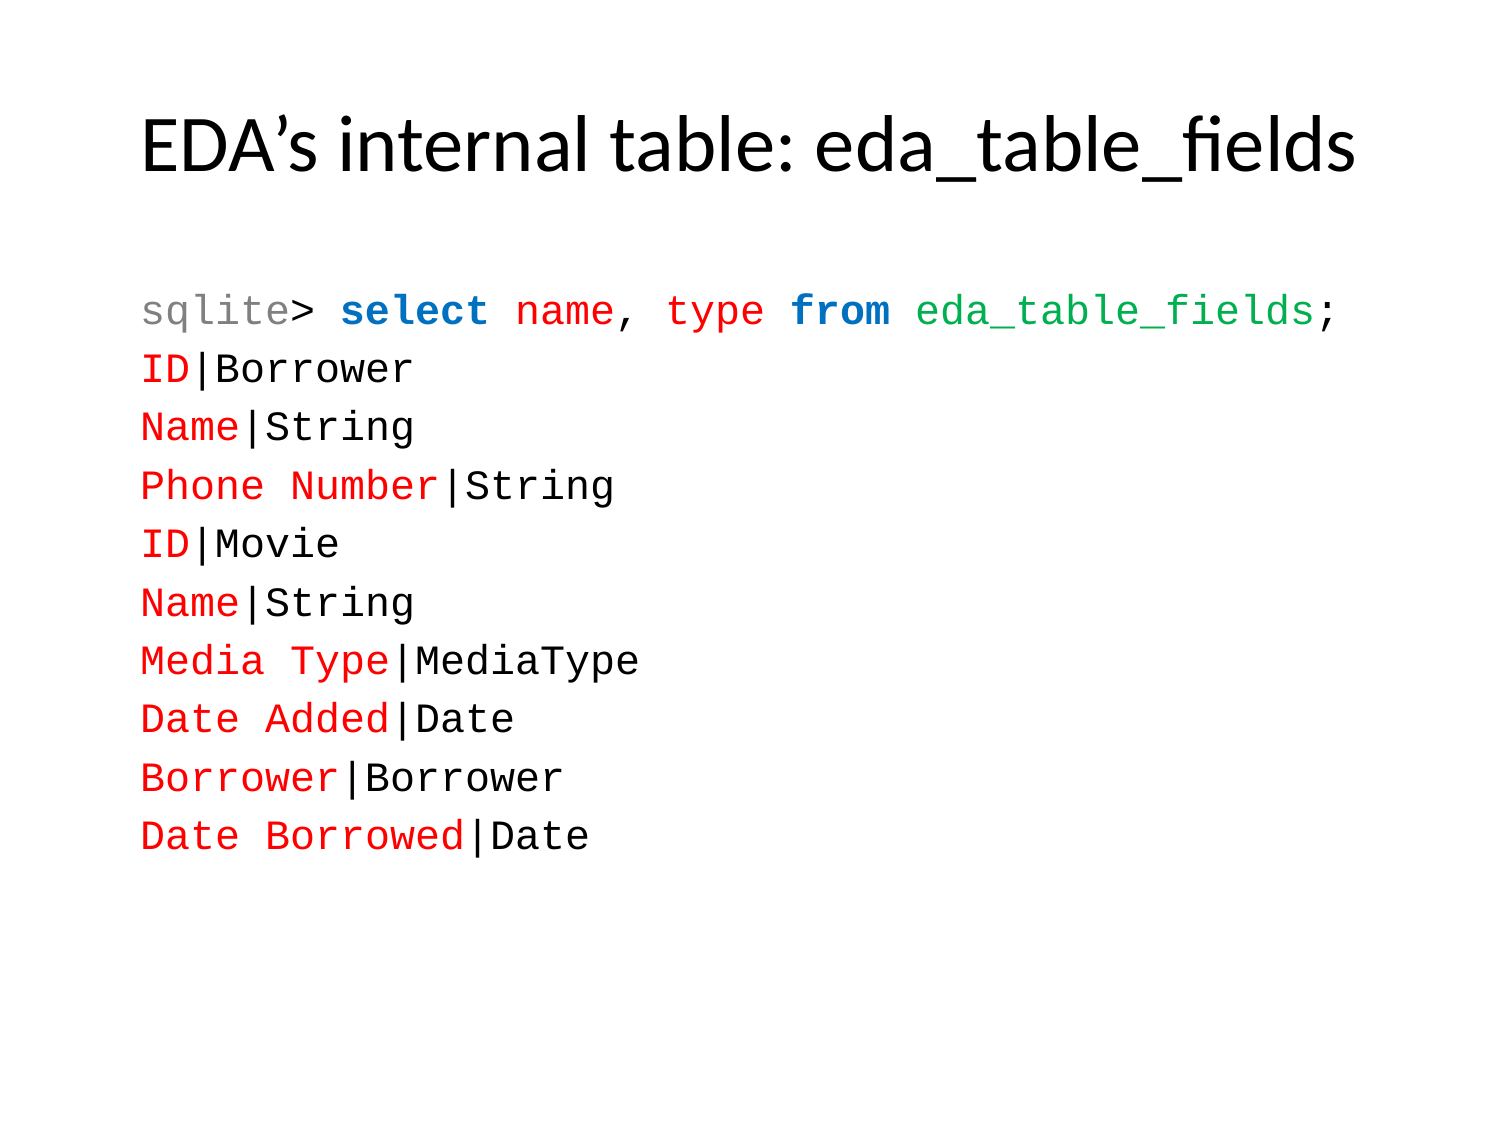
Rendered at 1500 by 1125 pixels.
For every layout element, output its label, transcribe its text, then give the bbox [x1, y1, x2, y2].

title EDA’s internal table: eda_table_fields [75, 45, 1425, 233]
list sqlite> select name, type from eda_table_fields; ID|Borrower Name|String Phone Number|String ID|Movie Name|String Media Type|MediaType Date Added|Date Borrower|Borrower Date Borrowed|Date [125, 275, 1413, 900]
